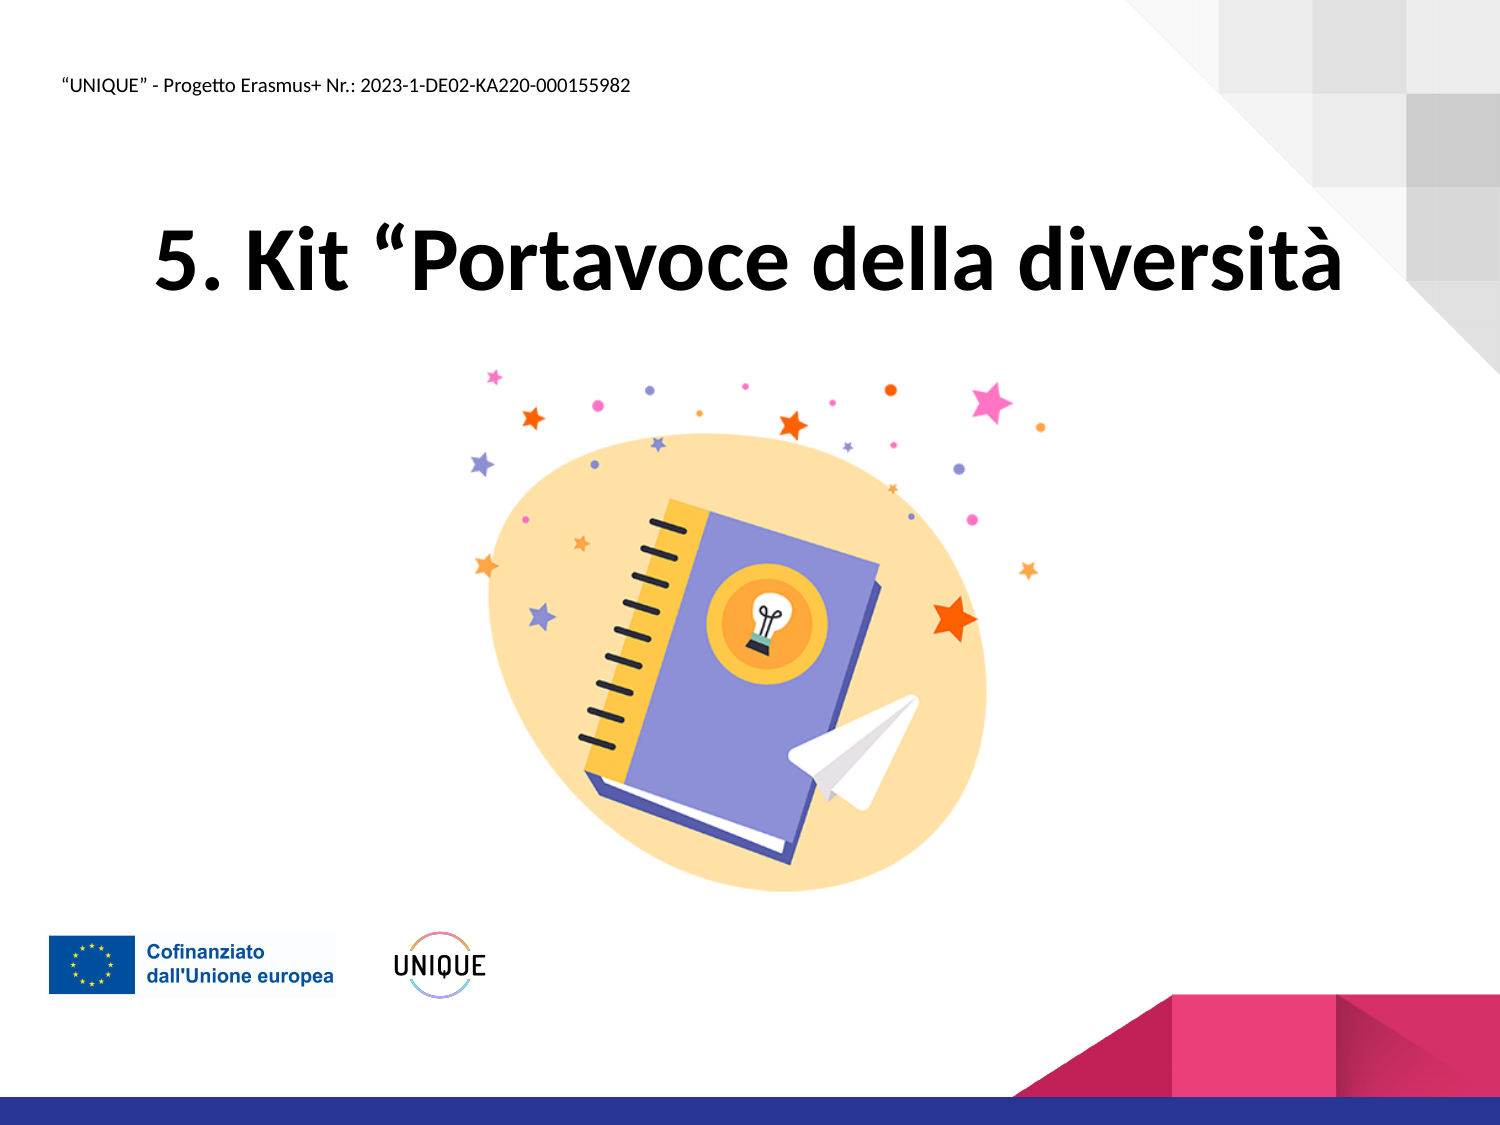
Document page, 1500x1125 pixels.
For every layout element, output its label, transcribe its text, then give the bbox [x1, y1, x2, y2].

picture [1125, 0, 1500, 375]
title 5. Kit “Portavoce della diversità [112, 132, 1388, 375]
picture [0, 354, 1500, 1125]
